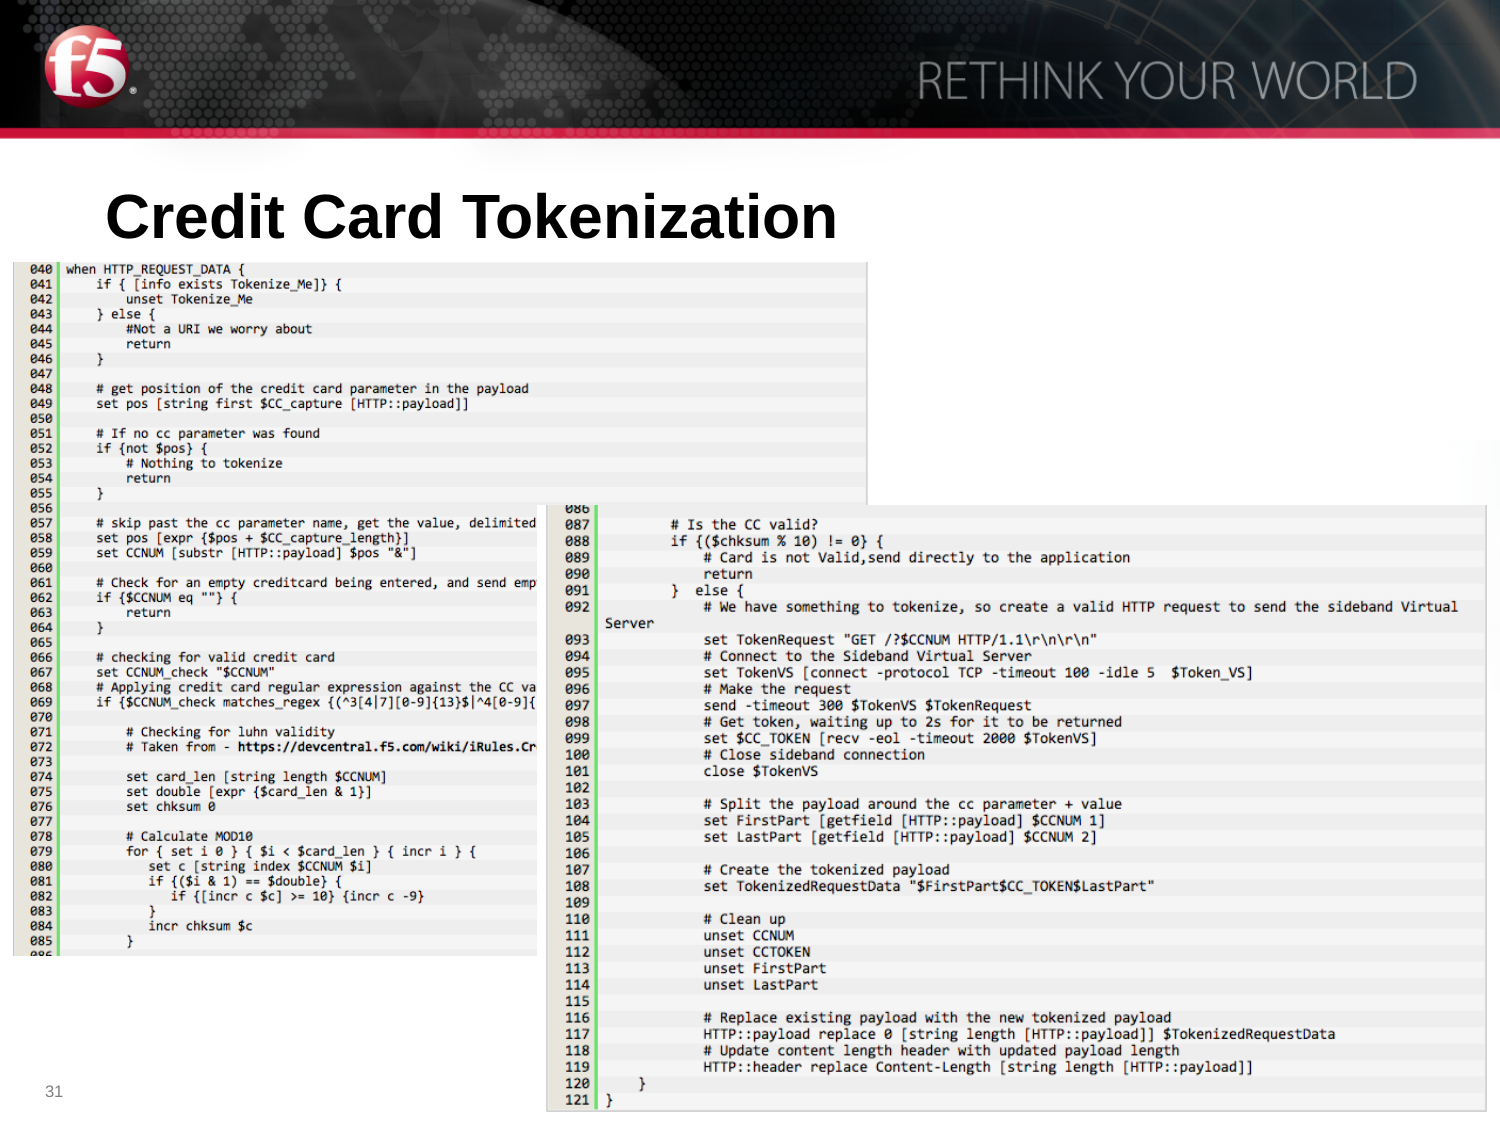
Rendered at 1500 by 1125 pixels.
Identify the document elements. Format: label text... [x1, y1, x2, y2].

title Credit Card Tokenization [104, 179, 1396, 331]
picture [0, 0, 1500, 1125]
